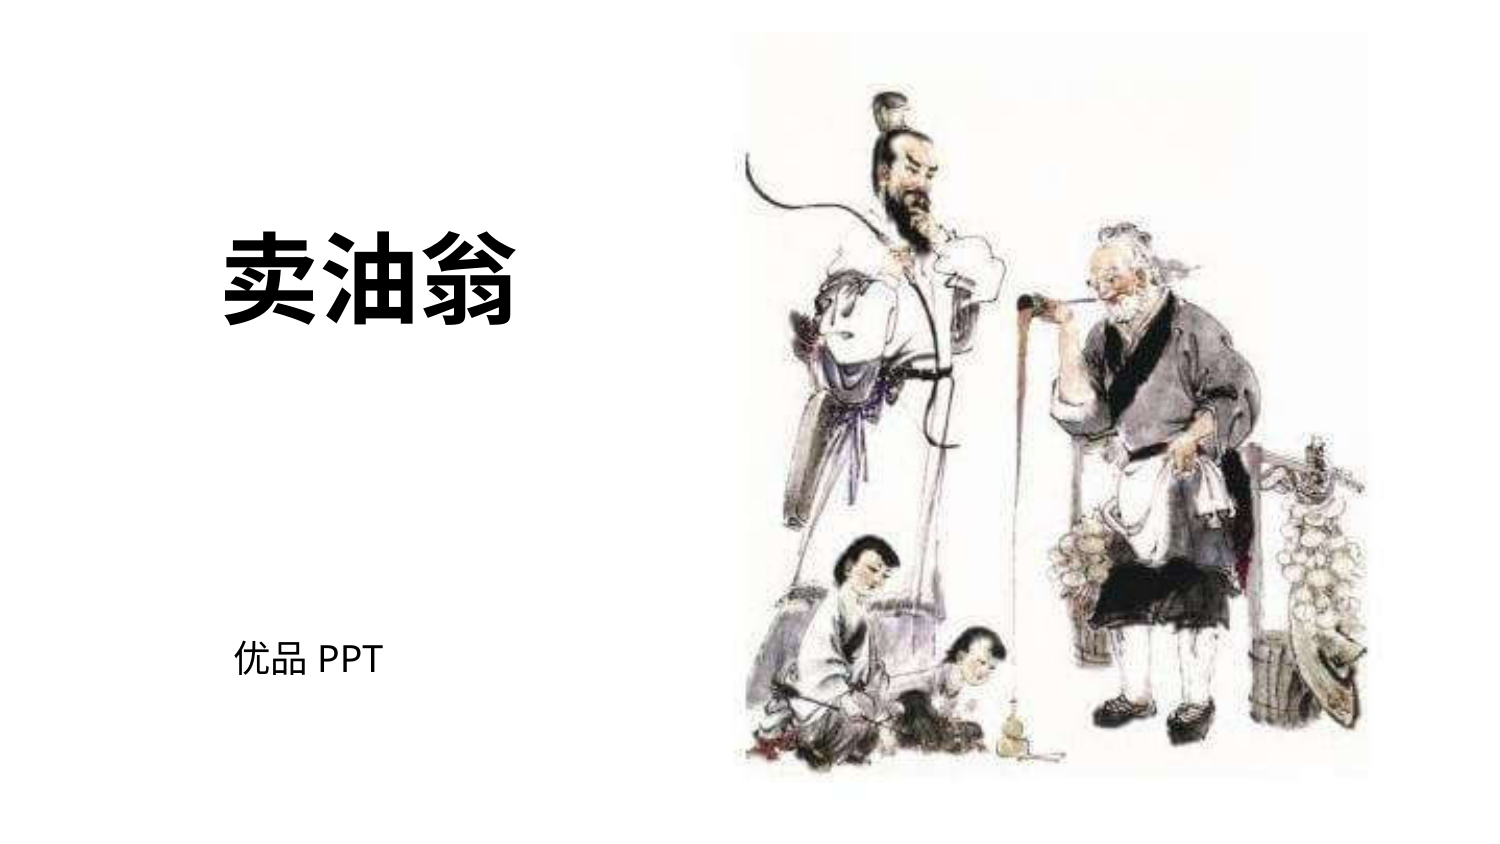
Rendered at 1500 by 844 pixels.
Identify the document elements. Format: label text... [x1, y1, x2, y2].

text_box 优品PPT [218, 622, 511, 687]
text_box 卖油翁 [121, 208, 567, 344]
picture [567, 32, 1497, 812]
